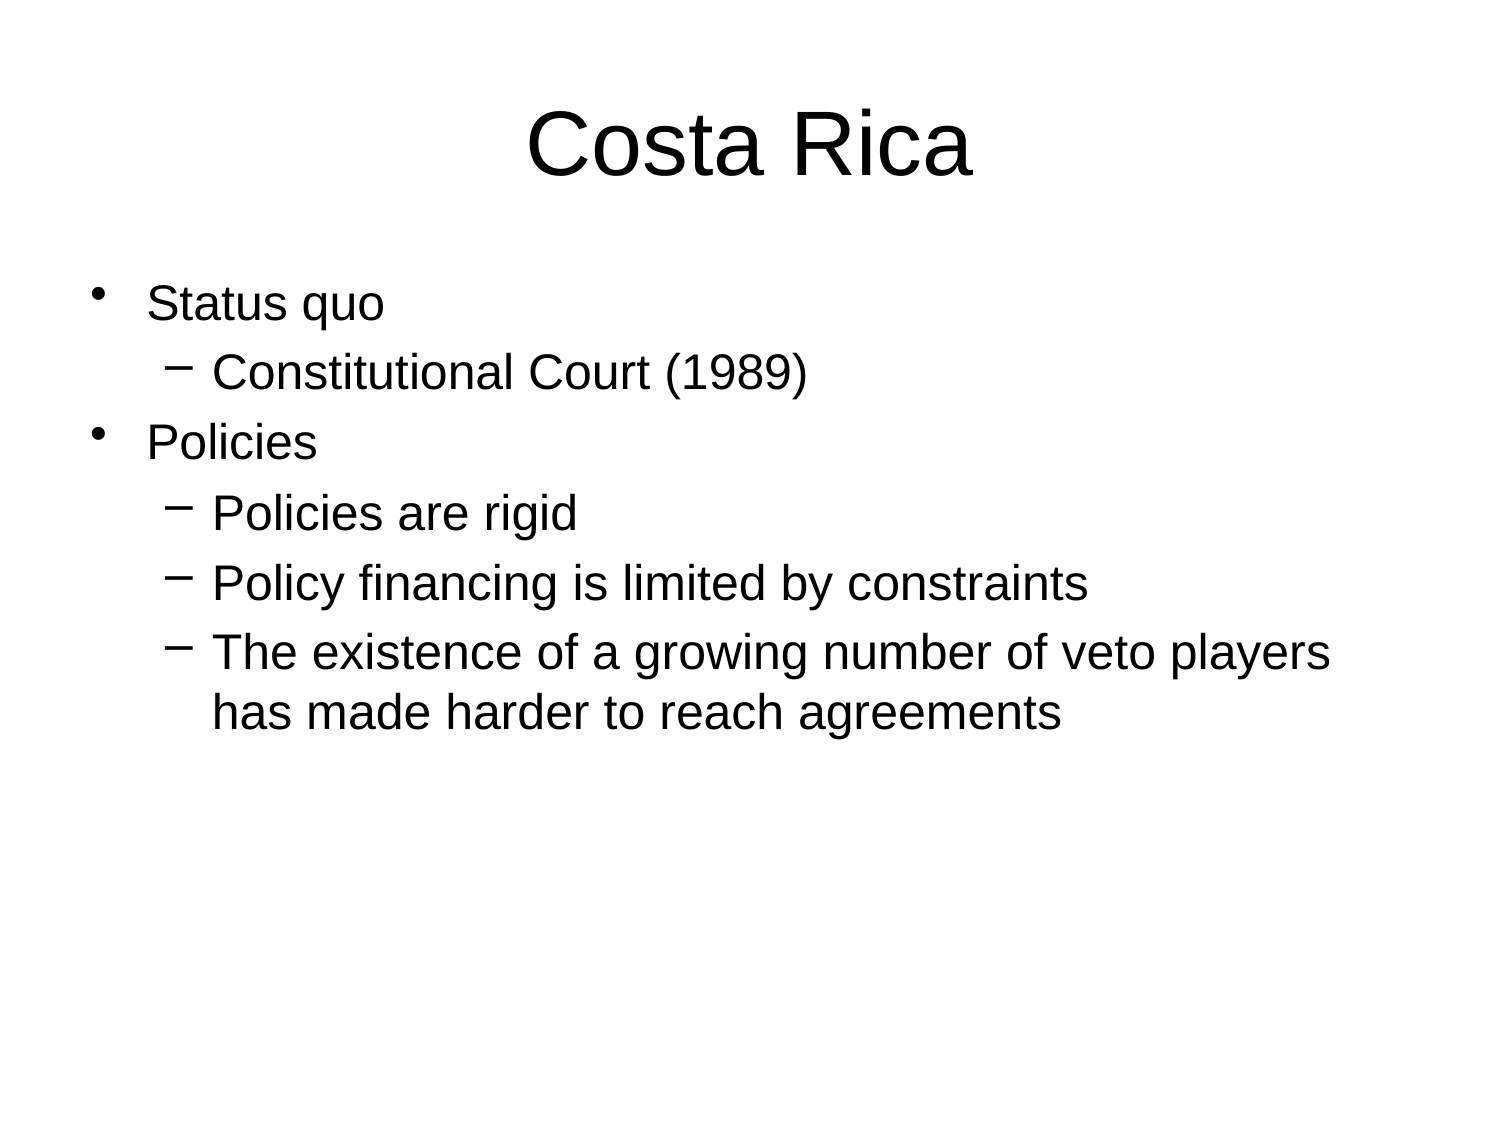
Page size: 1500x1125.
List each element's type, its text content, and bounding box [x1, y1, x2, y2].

list Status quo Constitutional Court (1989) Policies Policies are rigid Policy financing is limited by constraints The existence of a growing number of veto players has made harder to reach agreements [74, 262, 1426, 1006]
title Costa Rica [74, 44, 1426, 233]
